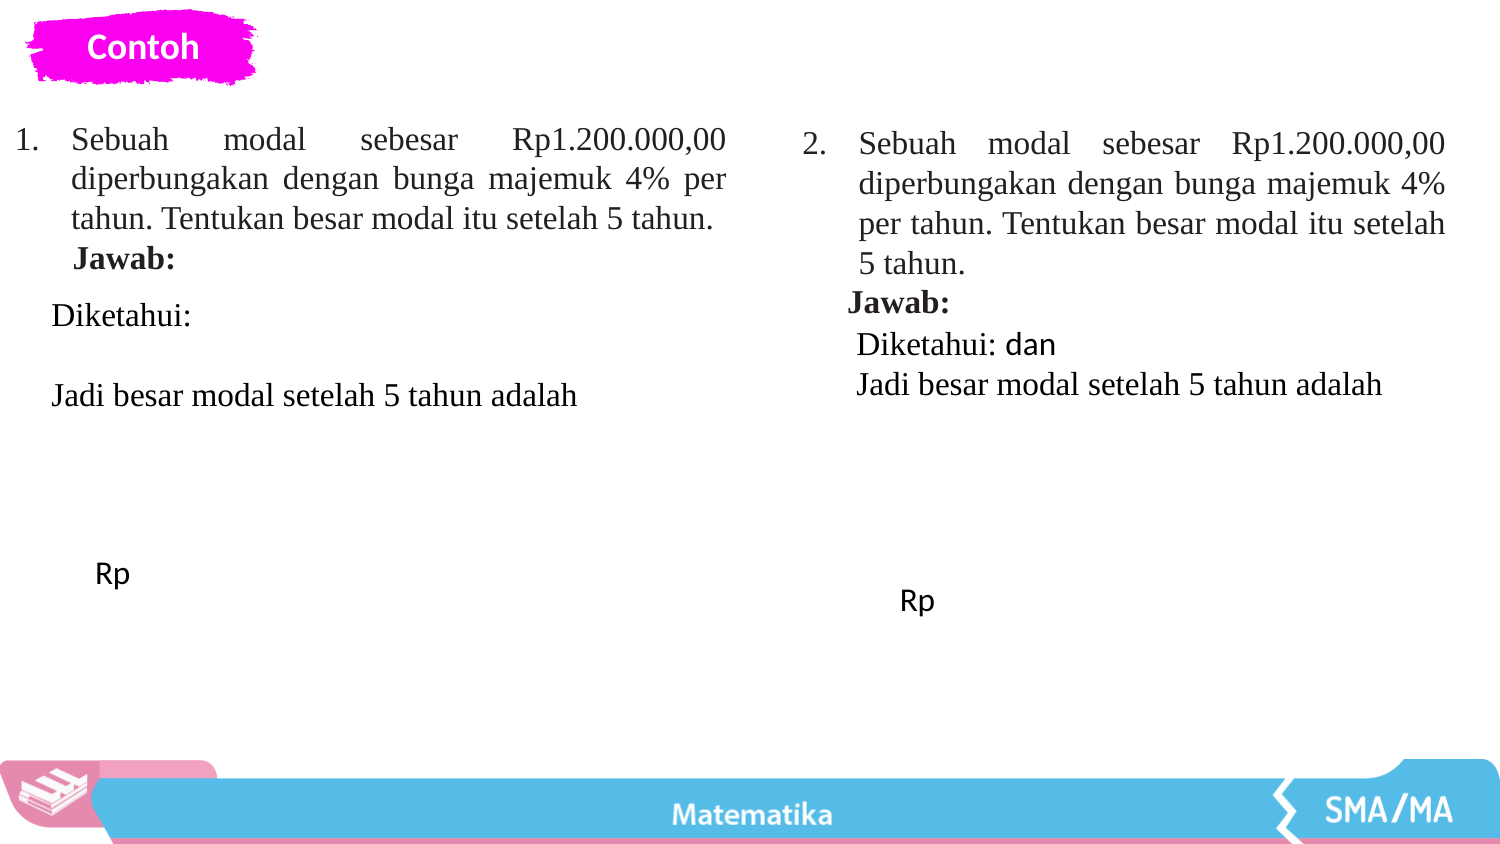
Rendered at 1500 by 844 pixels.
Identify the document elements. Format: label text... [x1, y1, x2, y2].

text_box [841, 314, 1500, 629]
picture [0, 759, 1500, 844]
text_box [36, 285, 790, 602]
text_box Sebuah modal sebesar Rp1.200.000,00 diperbungakan dengan bunga majemuk 4% per tahun. Tentukan besar modal itu setelah 5 tahun. Jawab: [0, 109, 743, 284]
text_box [24, 9, 260, 89]
text_box Sebuah modal sebesar Rp1.200.000,00 diperbungakan dengan bunga majemuk 4% per tahun. Tentukan besar modal itu setelah 5 tahun. Jawab: [787, 113, 1462, 328]
